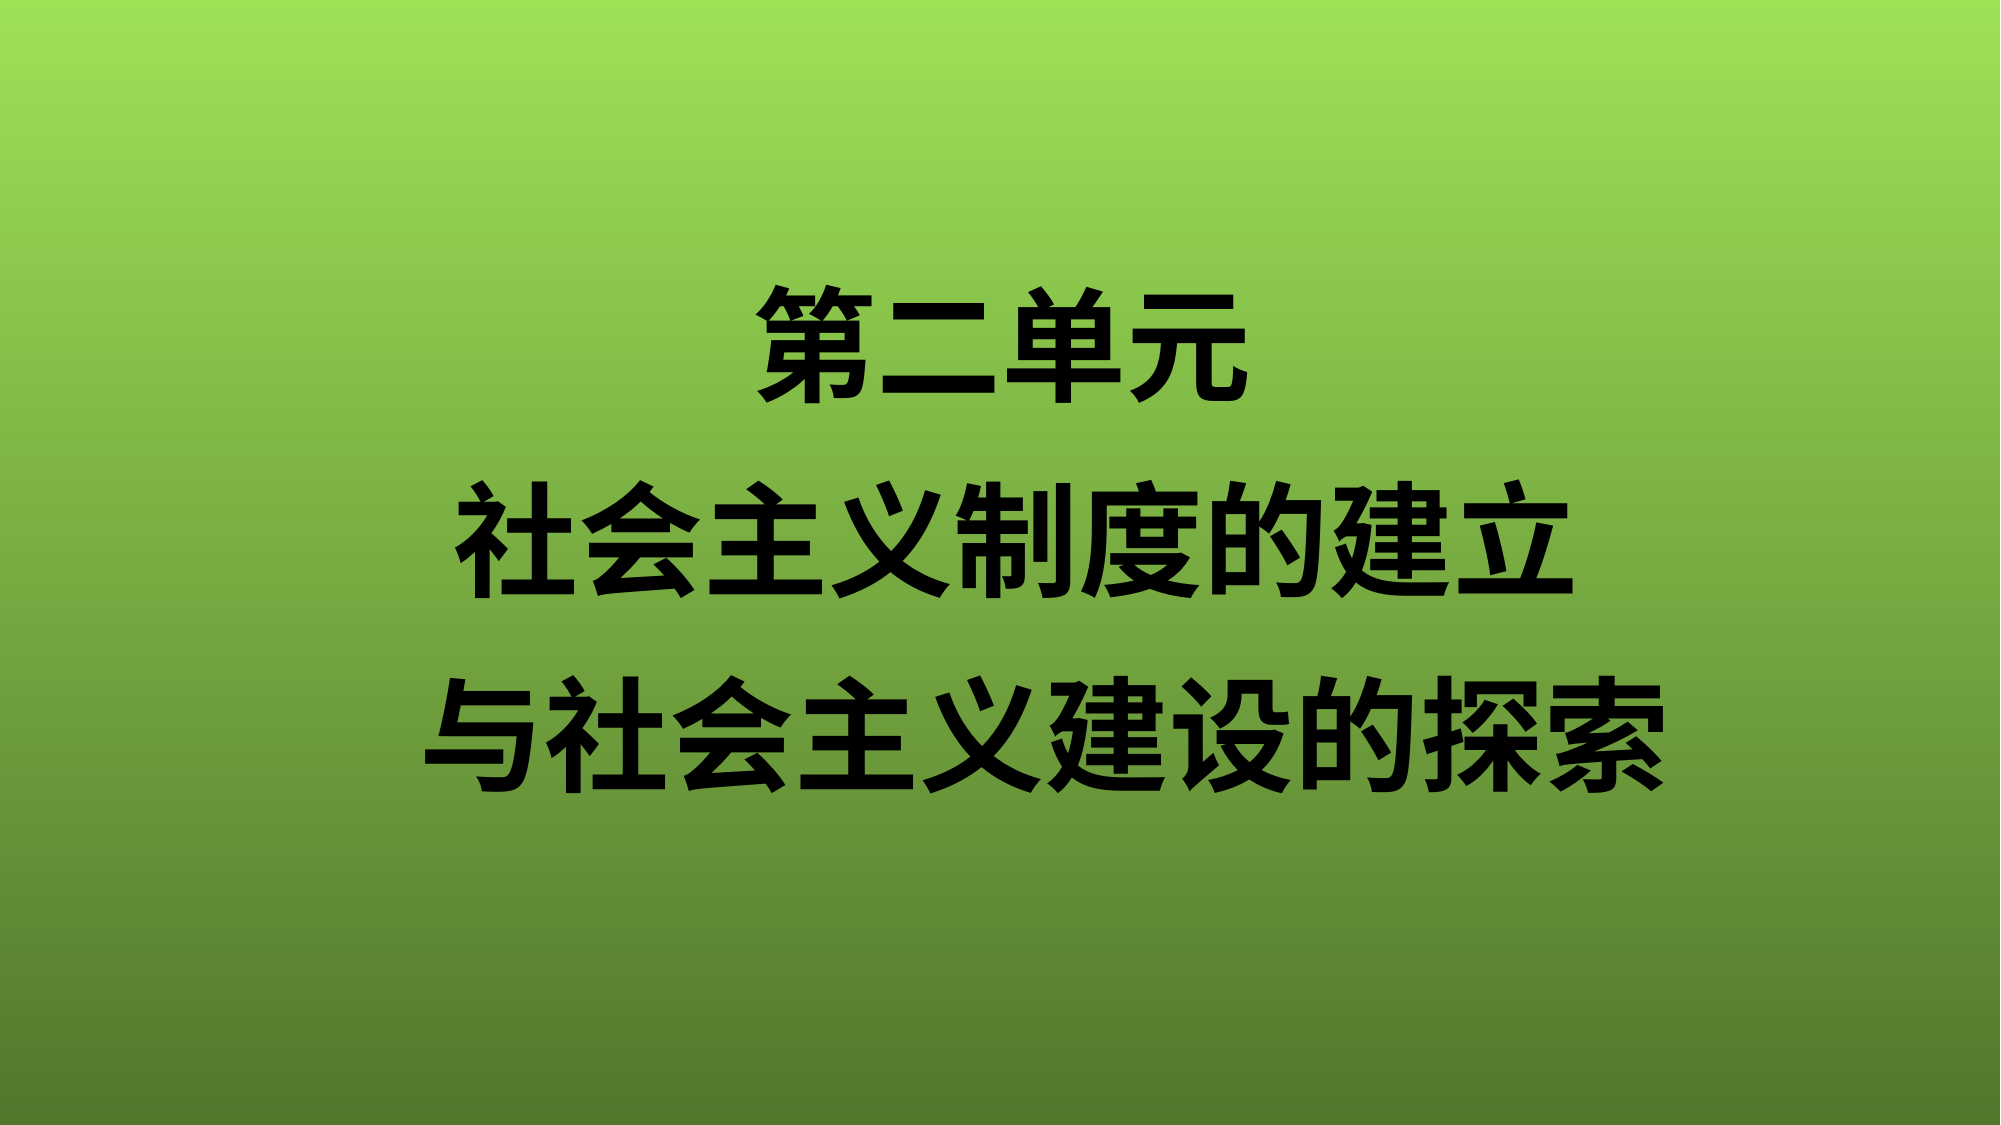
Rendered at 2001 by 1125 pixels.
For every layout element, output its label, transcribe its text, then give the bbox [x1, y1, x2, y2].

text_box 第二单元 社会主义制度的建立 与社会主义建设的探索 [317, 214, 1714, 815]
